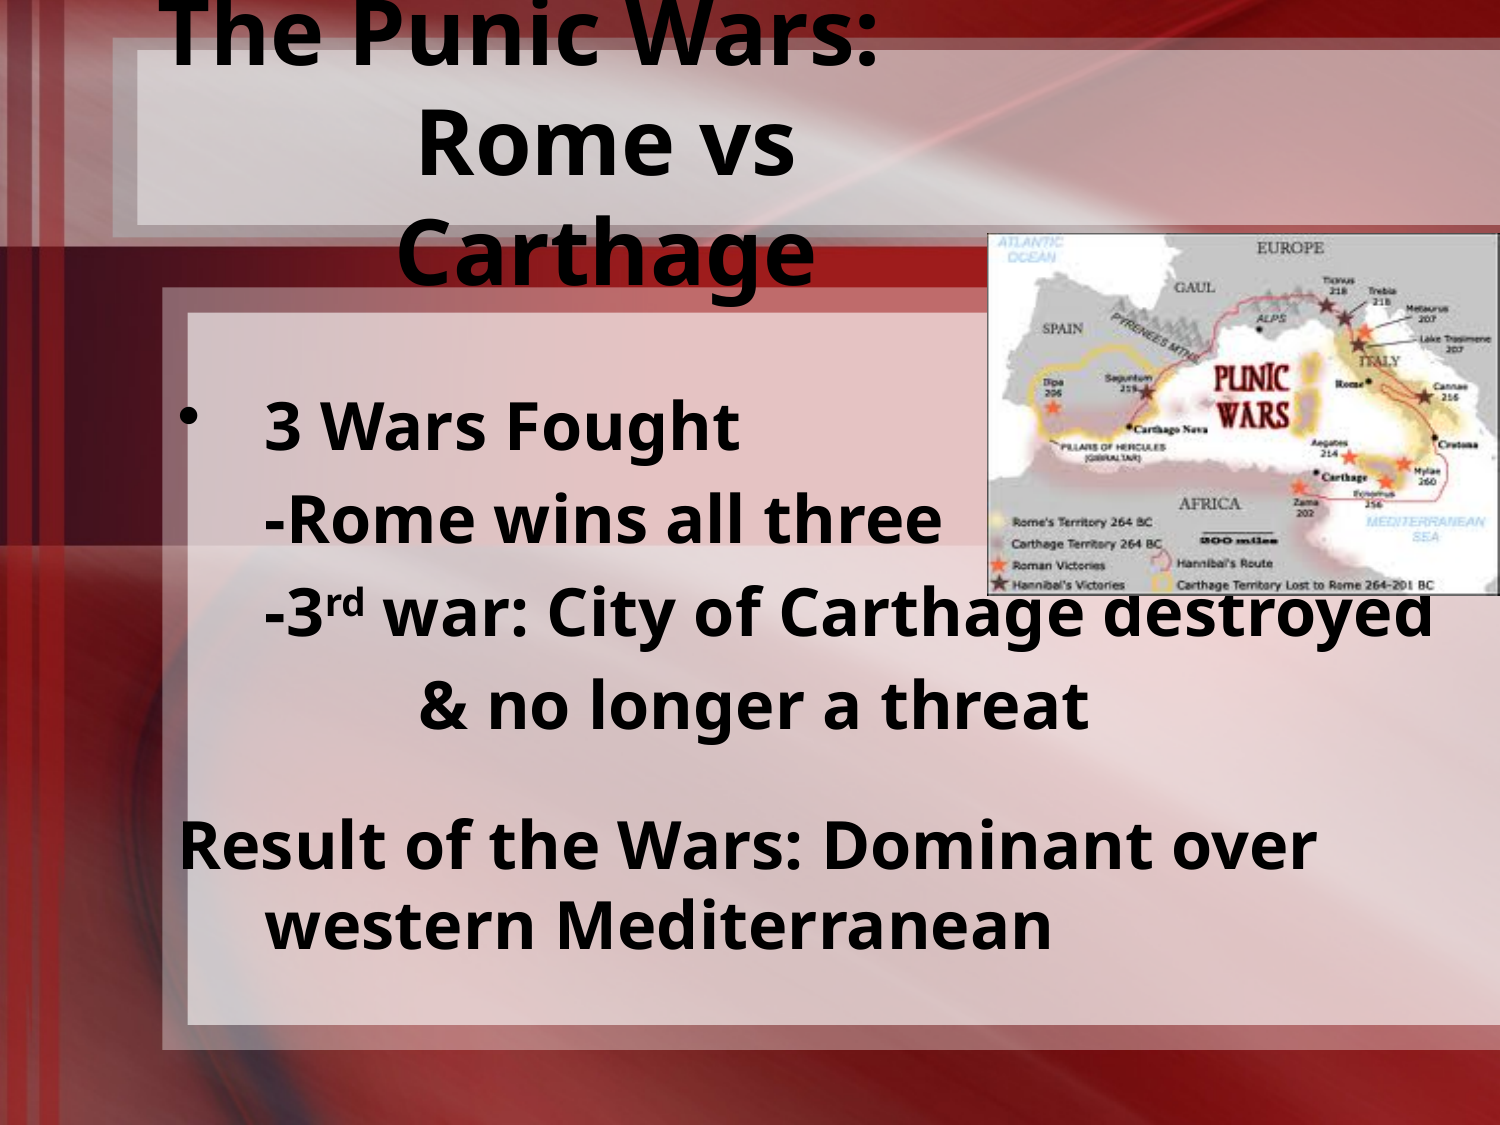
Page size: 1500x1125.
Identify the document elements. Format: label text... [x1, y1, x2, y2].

list 3 Wars Fought -Rome wins all three -3rd war: City of Carthage destroyed & no longer a threat Result of the Wars: Dominant over western Mediterranean [162, 337, 1500, 1076]
picture [0, 0, 1500, 1125]
title The Punic Wars: Rome vs Carthage [37, 44, 1026, 233]
